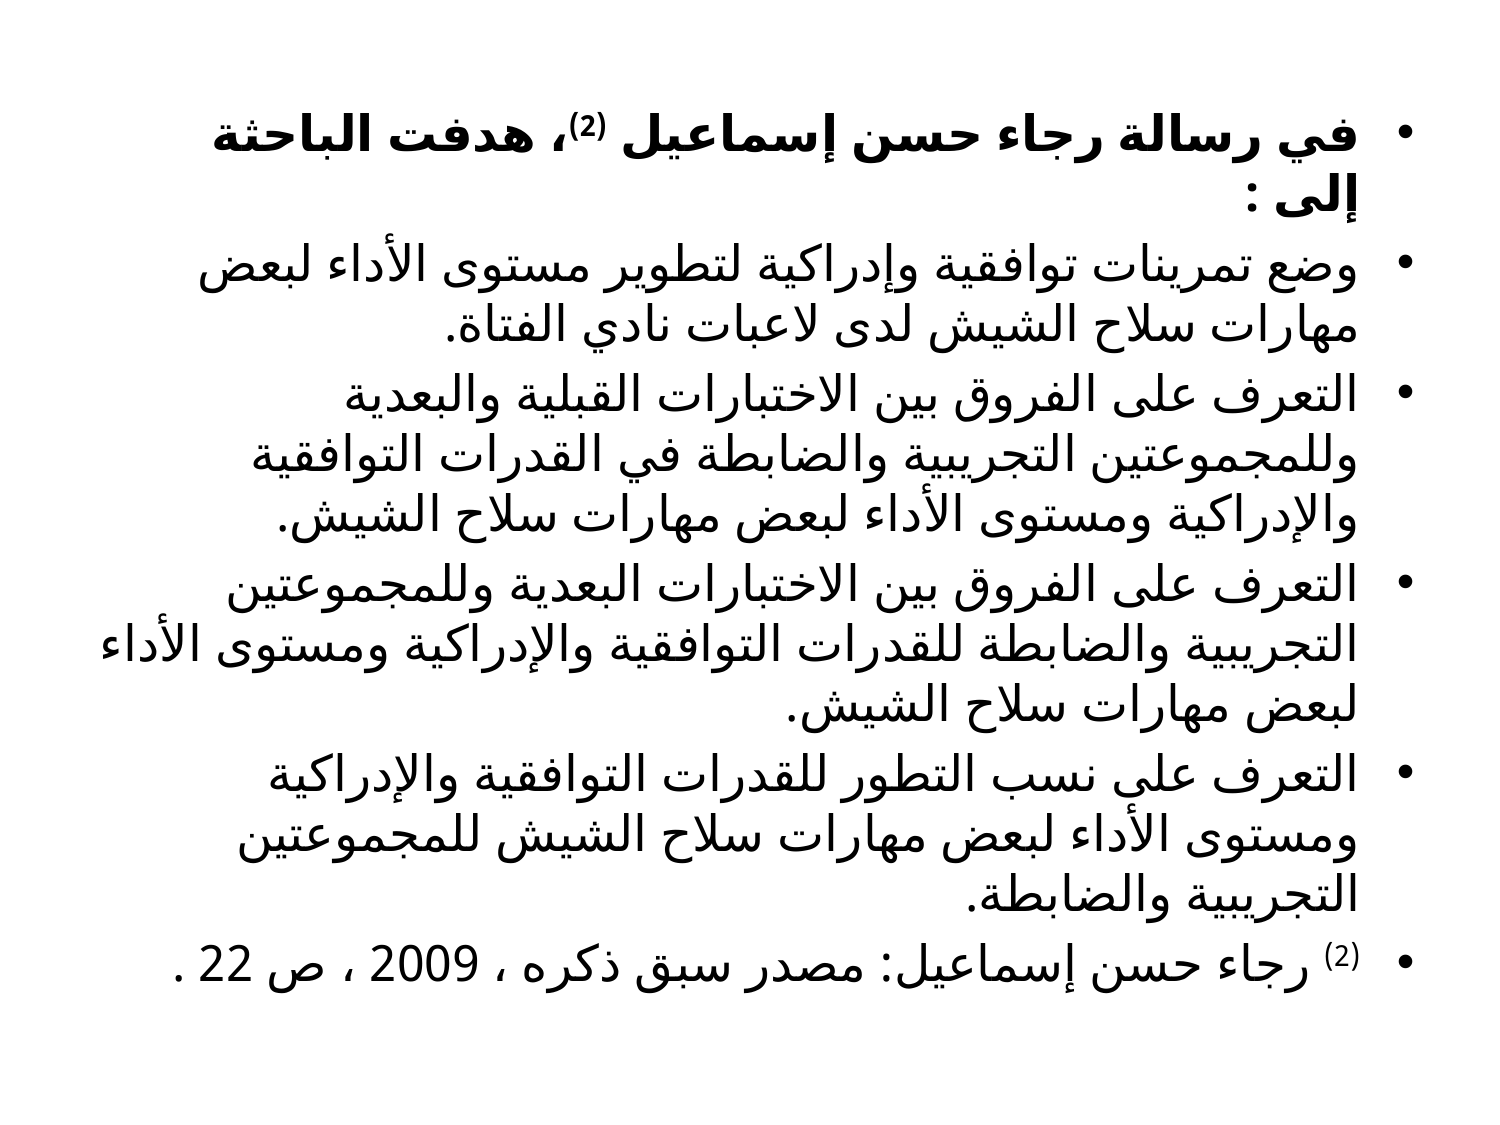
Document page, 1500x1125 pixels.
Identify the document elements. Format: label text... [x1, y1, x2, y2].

list في رسالة رجاء حسن إسماعيل (2)، هدفت الباحثة إلى : وضع تمرينات توافقية وإدراكية لتطوير مستوى الأداء لبعض مهارات سلاح الشيش لدى لاعبات نادي الفتاة. التعرف على الفروق بين الاختبارات القبلية والبعدية وللمجموعتين التجريبية والضابطة في القدرات التوافقية والإدراكية ومستوى الأداء لبعض مهارات سلاح الشيش. التعرف على الفروق بين الاختبارات البعدية وللمجموعتين التجريبية والضابطة للقدرات التوافقية والإدراكية ومستوى الأداء لبعض مهارات سلاح الشيش. التعرف على نسب التطور للقدرات التوافقية والإدراكية ومستوى الأداء لبعض مهارات سلاح الشيش للمجموعتين التجريبية والضابطة. (2) رجاء حسن إسماعيل: مصدر سبق ذكره ، 2009 ، ص 22 . [75, 93, 1425, 1005]
